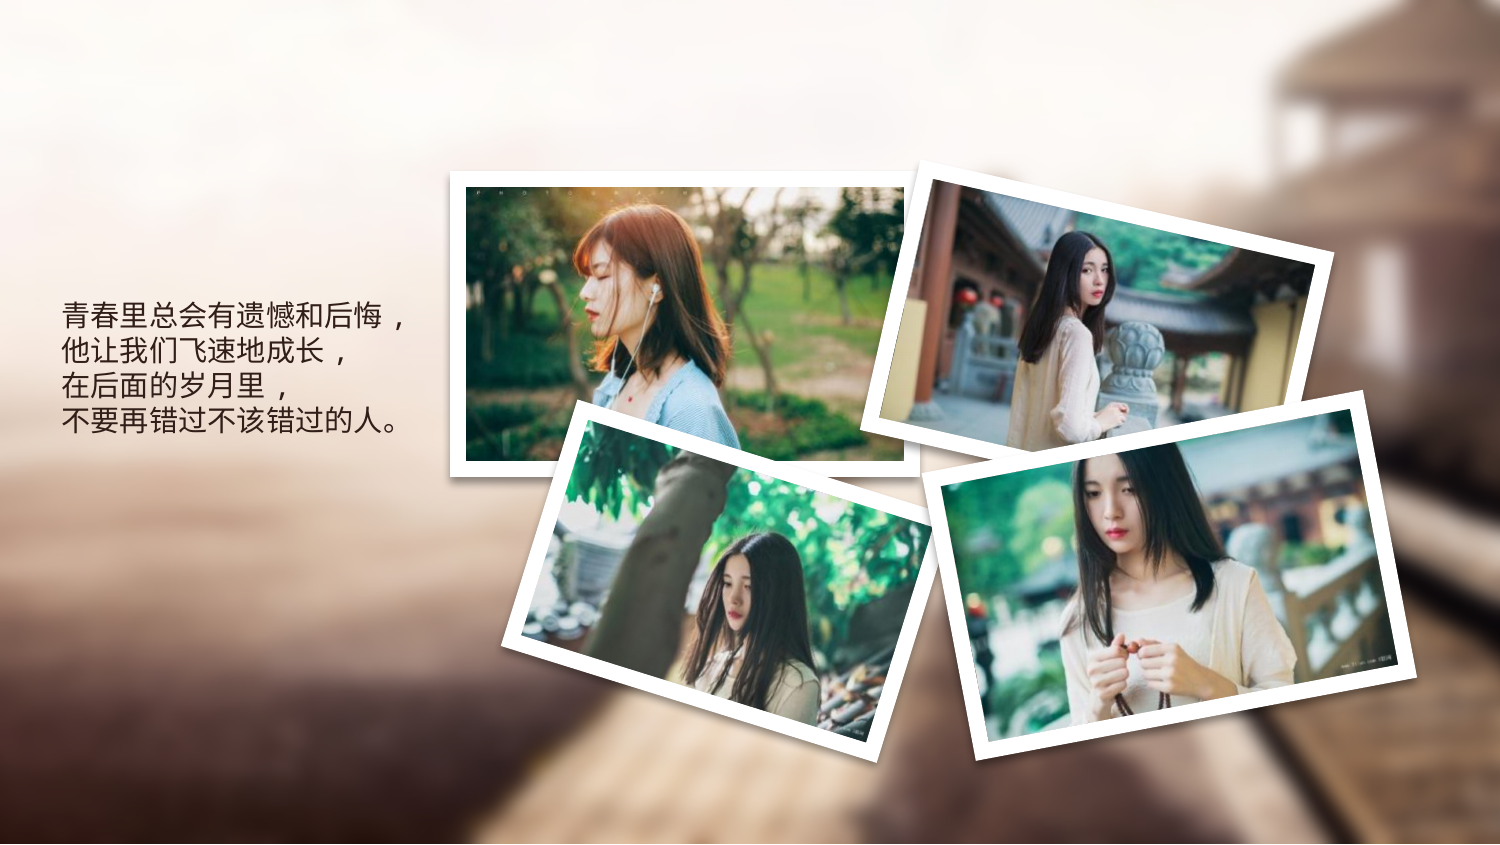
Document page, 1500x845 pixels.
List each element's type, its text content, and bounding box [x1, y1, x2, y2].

text_box 青春里总会有遗憾和后悔, 他让我们飞速地成长, 在后面的岁月里, 不要再错过不该错过的人。 [46, 289, 428, 445]
picture [0, 0, 1500, 844]
